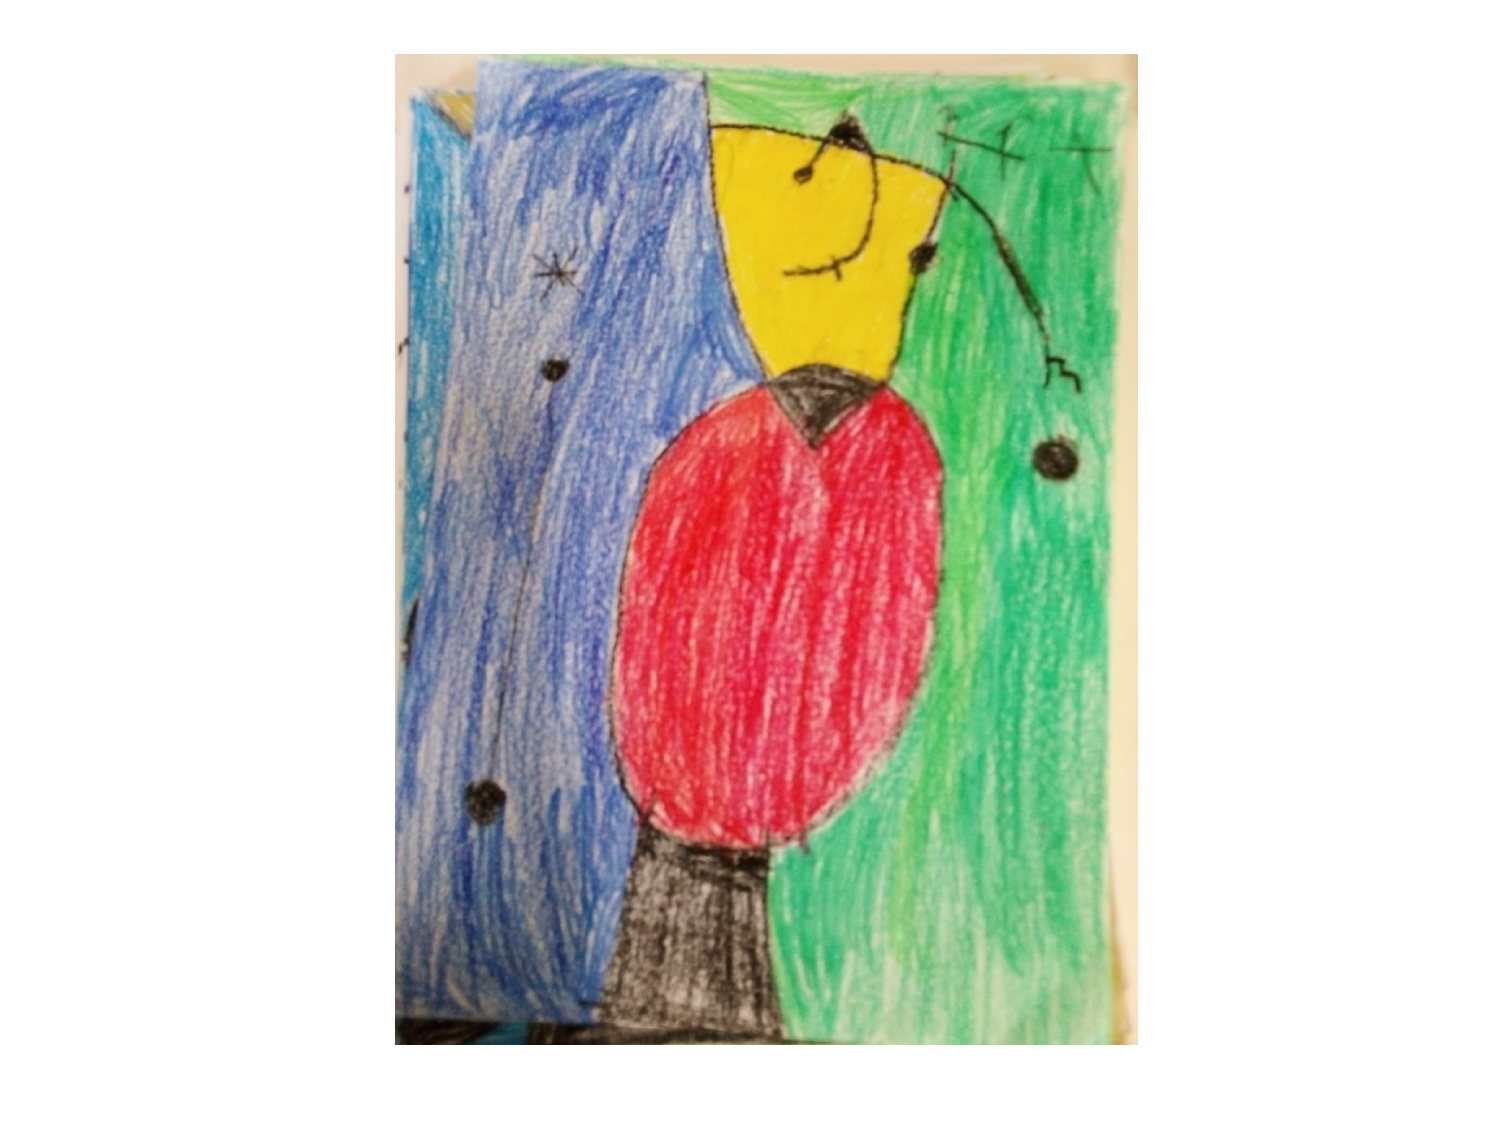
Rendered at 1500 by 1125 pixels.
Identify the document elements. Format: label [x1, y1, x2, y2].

list [395, 54, 1139, 1045]
